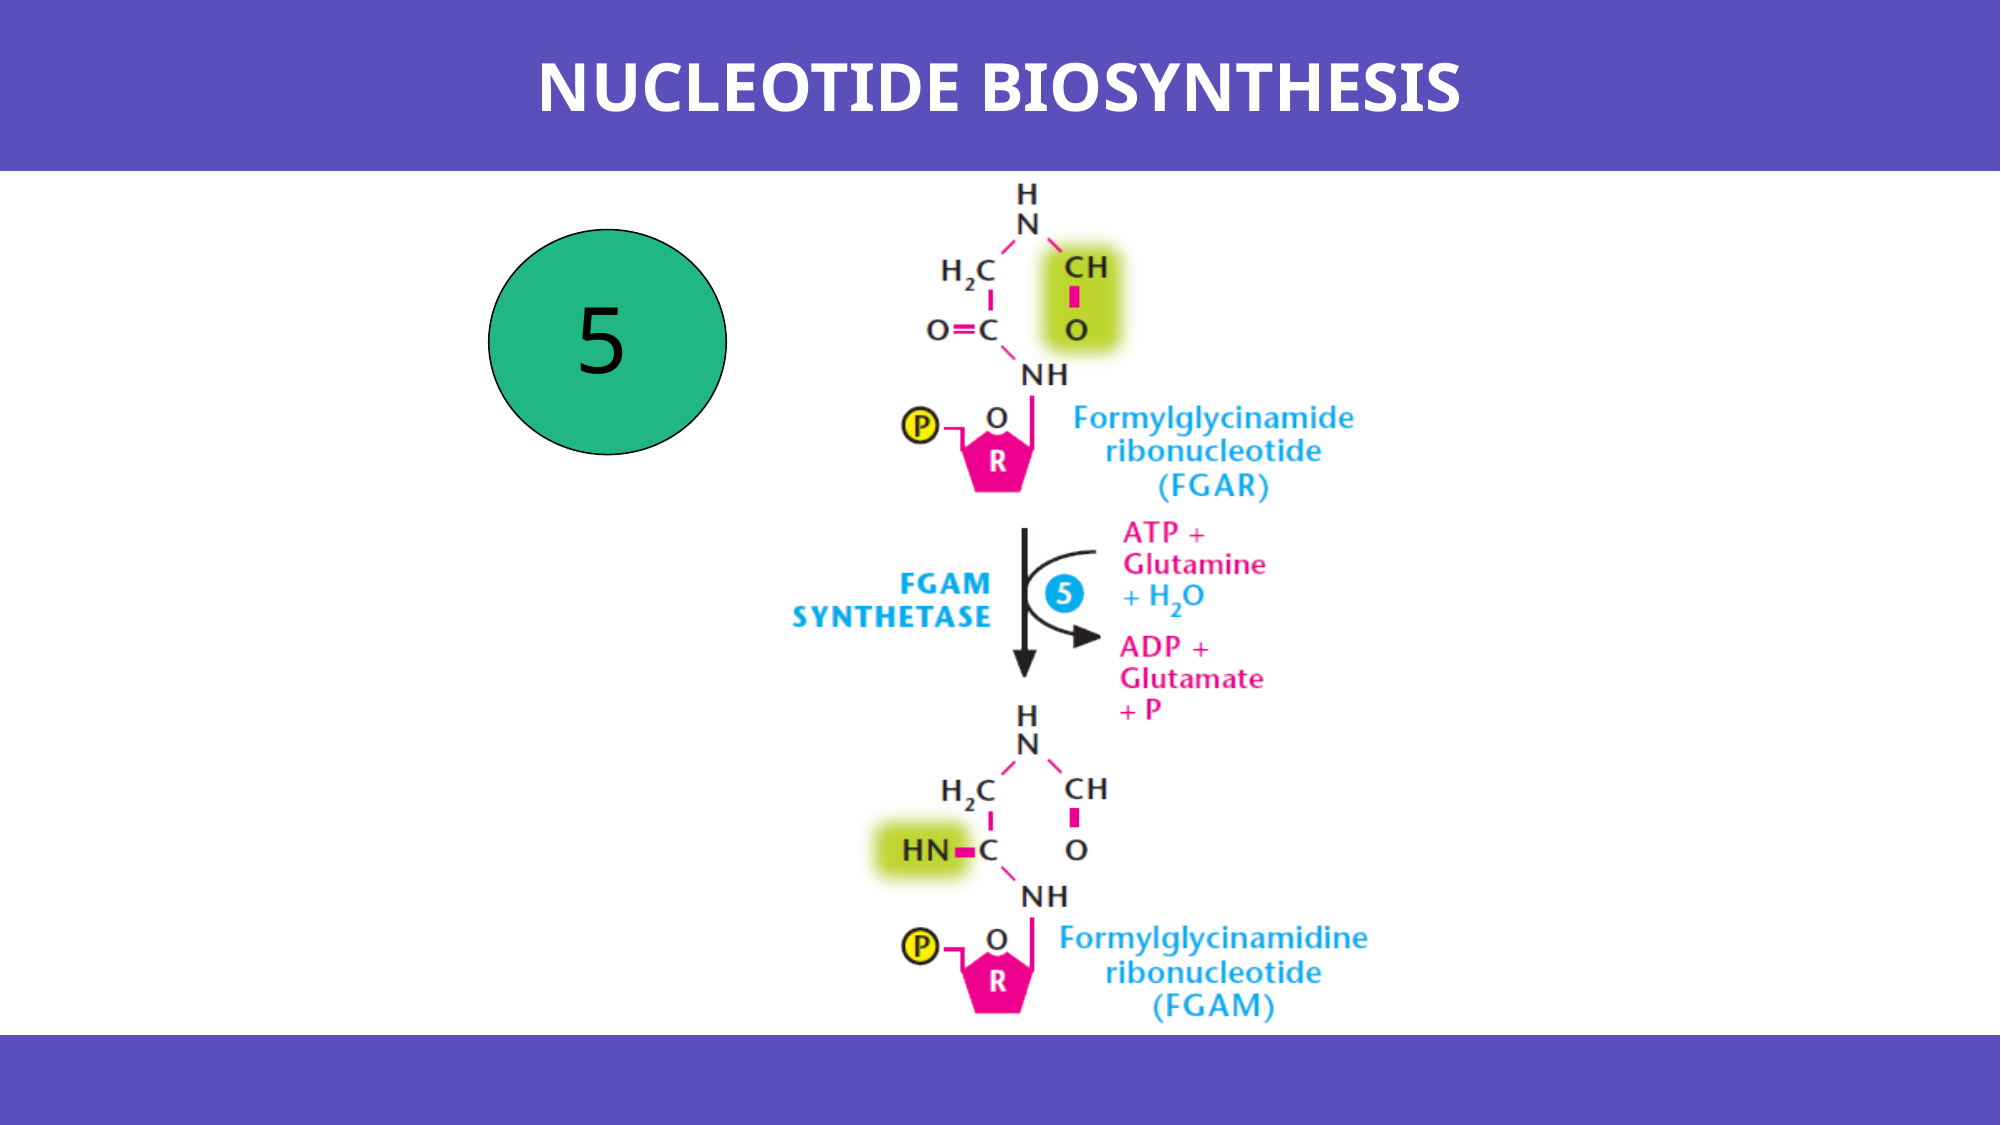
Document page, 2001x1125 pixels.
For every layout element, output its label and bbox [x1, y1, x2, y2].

picture [0, 0, 2000, 171]
text_box [488, 229, 727, 455]
picture [740, 177, 1411, 1030]
picture [0, 1035, 2000, 1125]
